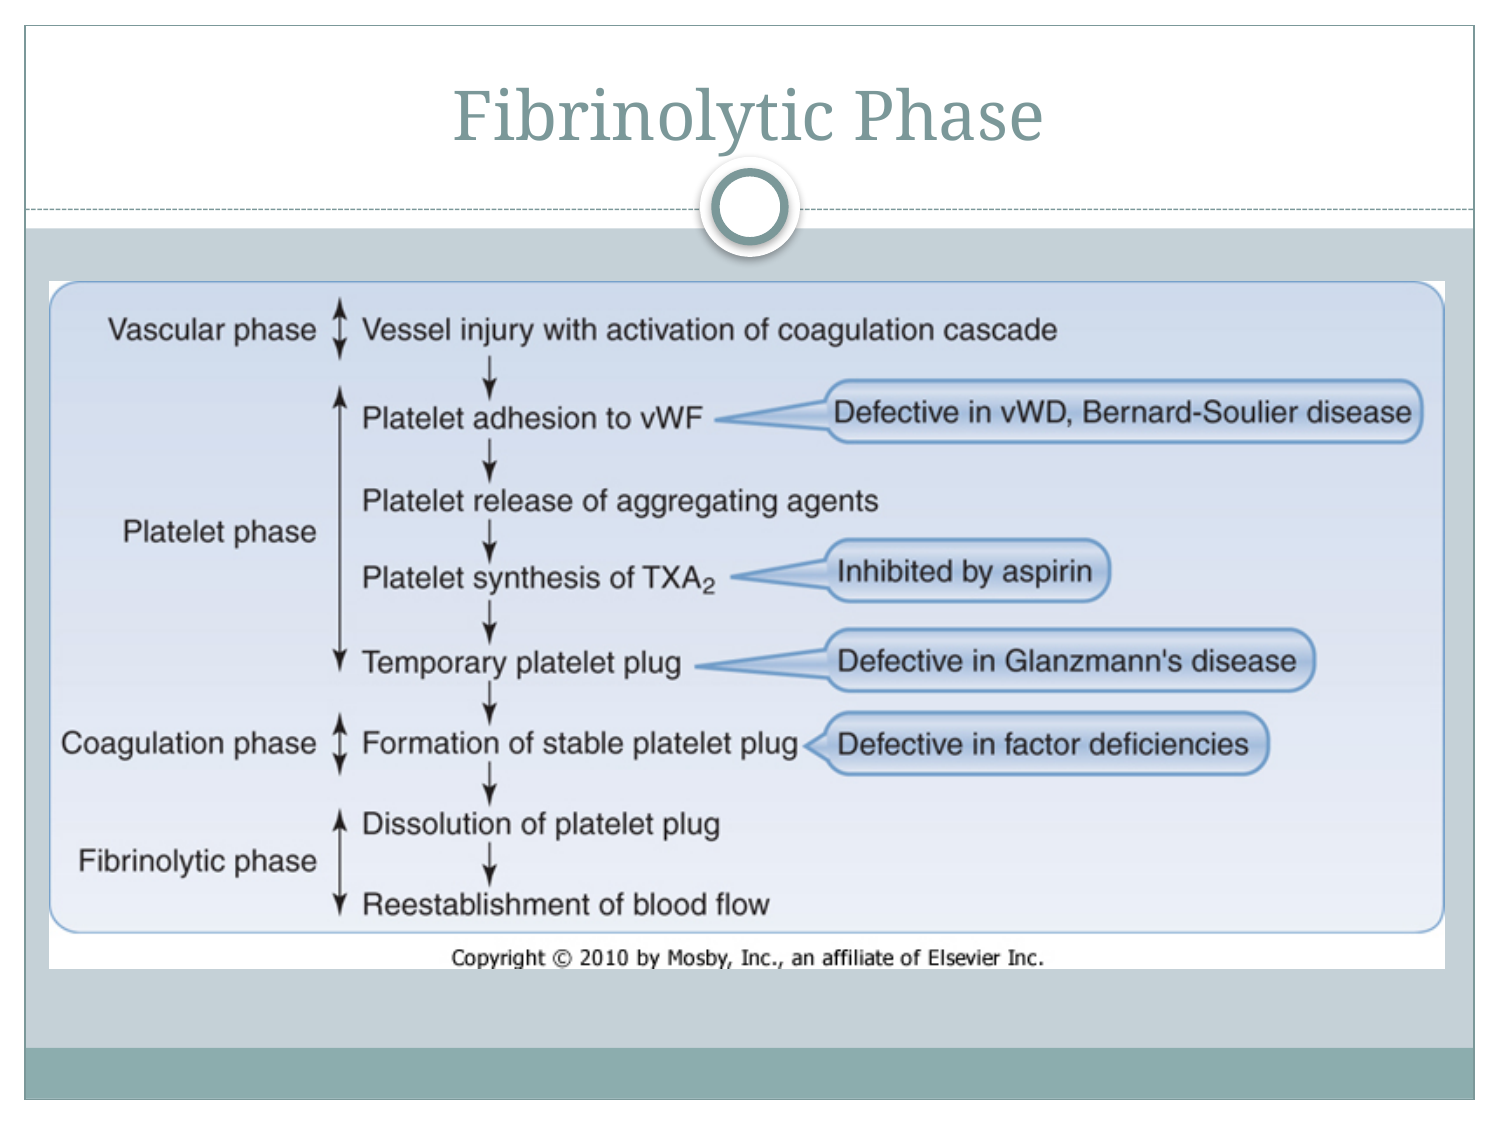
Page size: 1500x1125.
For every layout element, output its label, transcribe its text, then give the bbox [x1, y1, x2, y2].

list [49, 281, 1445, 970]
title Fibrinolytic Phase [49, 37, 1450, 162]
